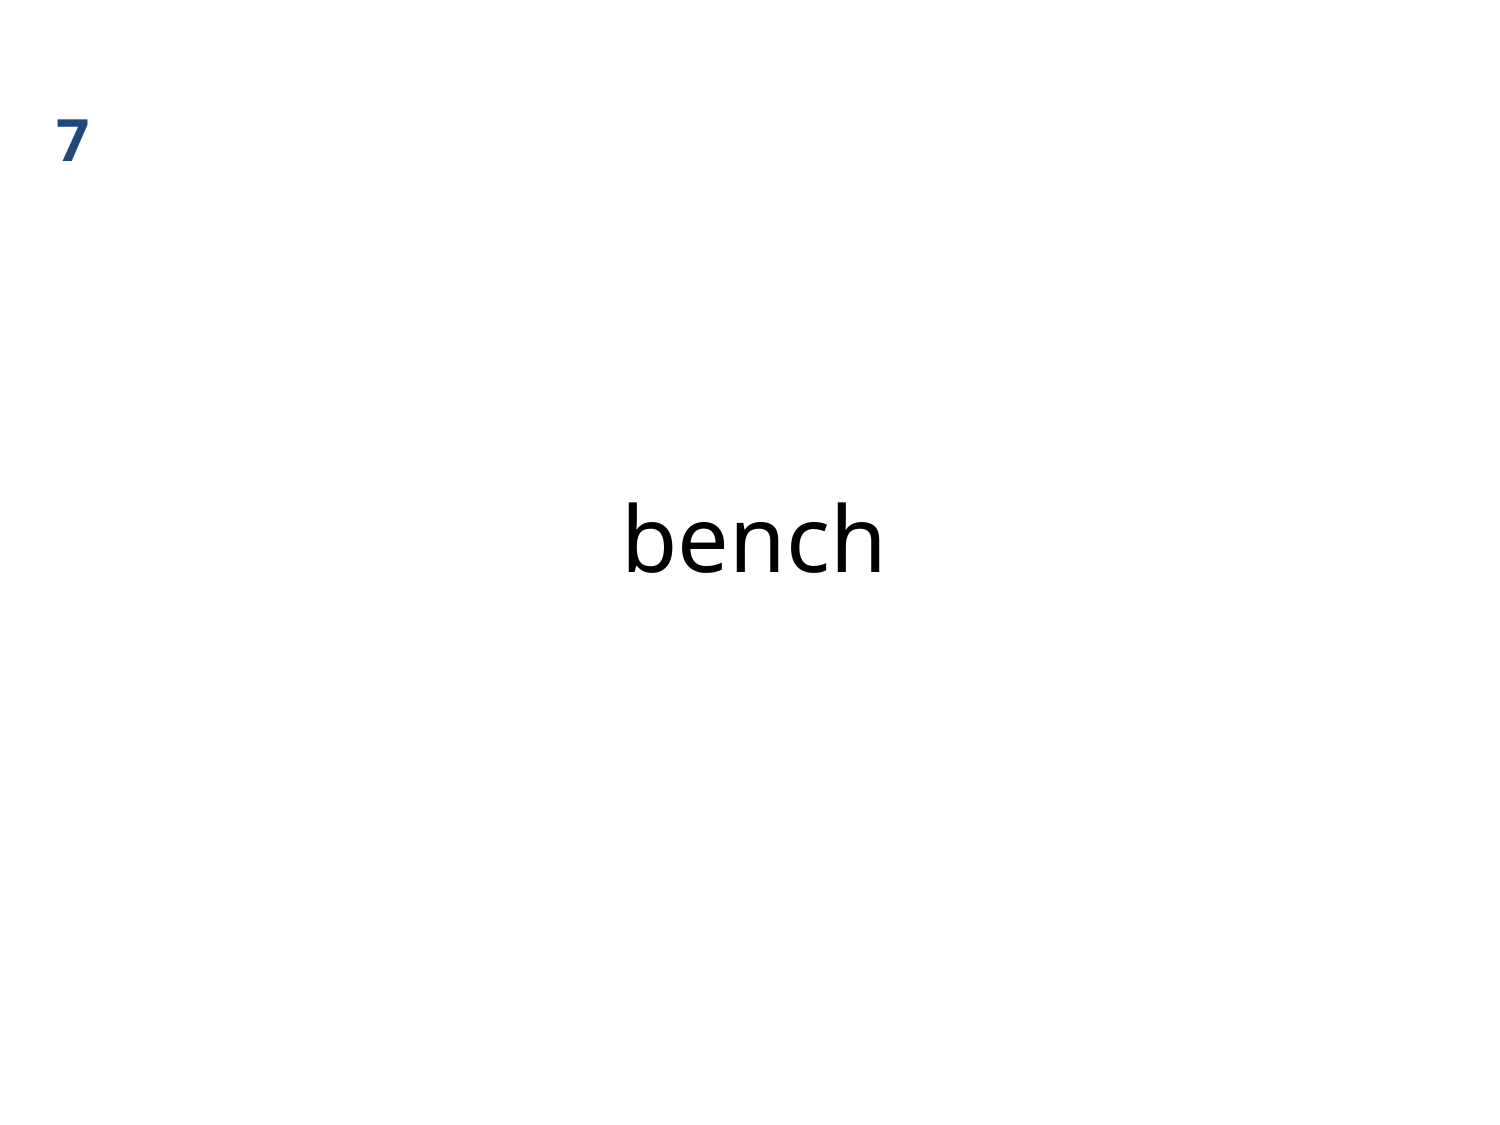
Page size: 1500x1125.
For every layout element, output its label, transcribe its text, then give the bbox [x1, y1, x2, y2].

text_box 7 [41, 95, 143, 180]
text_box bench [303, 473, 1206, 599]
